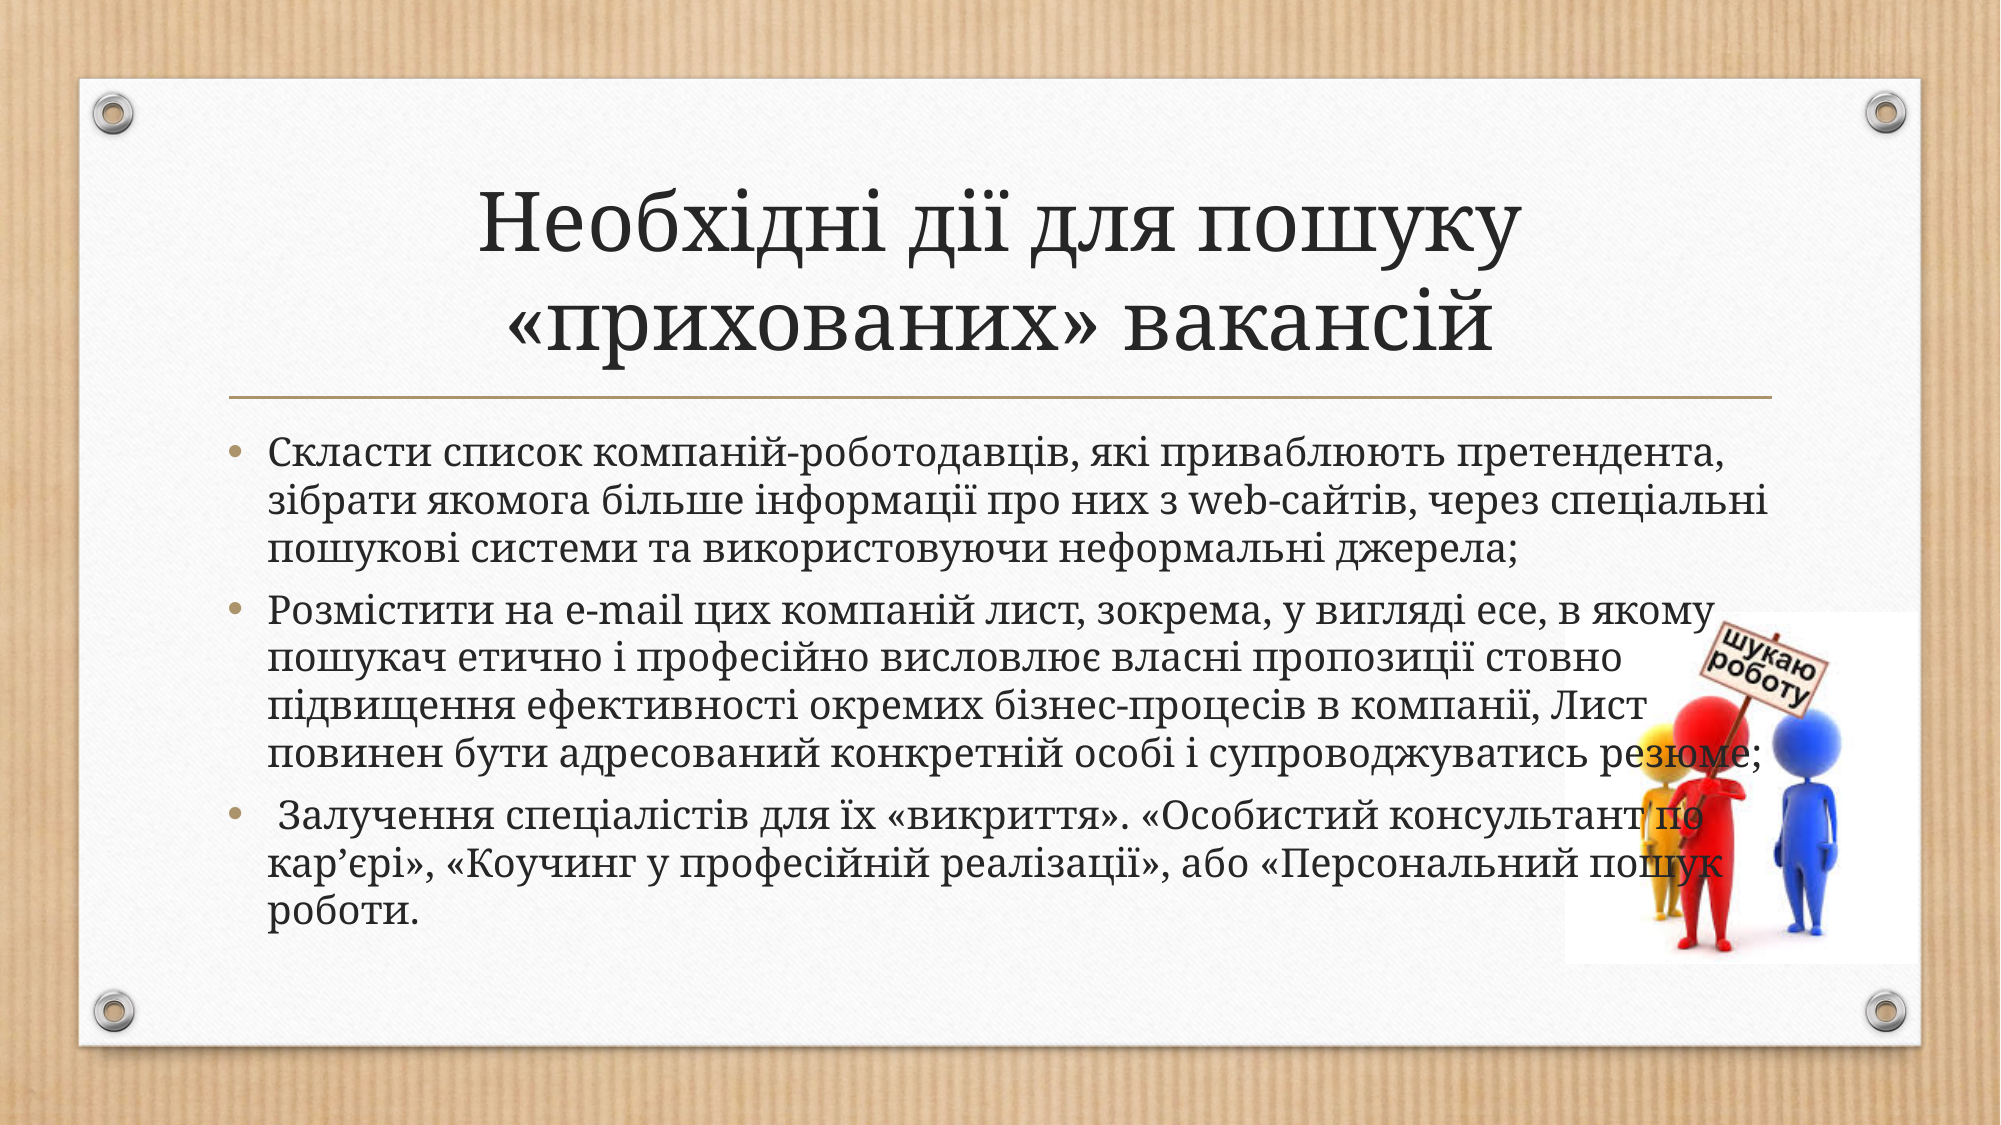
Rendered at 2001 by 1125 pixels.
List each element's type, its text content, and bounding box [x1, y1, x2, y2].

title Необхідні дії для пошуку «прихованих» вакансій [212, 161, 1788, 375]
picture [0, 0, 2001, 1125]
list Скласти список компаній-роботодавців, які приваблюють претендента, зібрати якомога більше інформації про них з web-сайтів, через спеціальні пошукові системи та використовуючи неформальні джерела; Розмістити на e-mail цих компаній лист, зокрема, у вигляді есе, в якому пошукач етично і професійно висловлює власні пропозиції стовно підвищення ефективності окремих бізнес-процесів в компанії, Лист повинен бути адресований конкретній особі і супроводжуватись резюме; Залучення спеціалістів для їх «викриття». «Особистий консультант по кар’єрі», «Коучинг у професійній реалізації», або «Персональний пошук роботи. [212, 419, 1788, 964]
